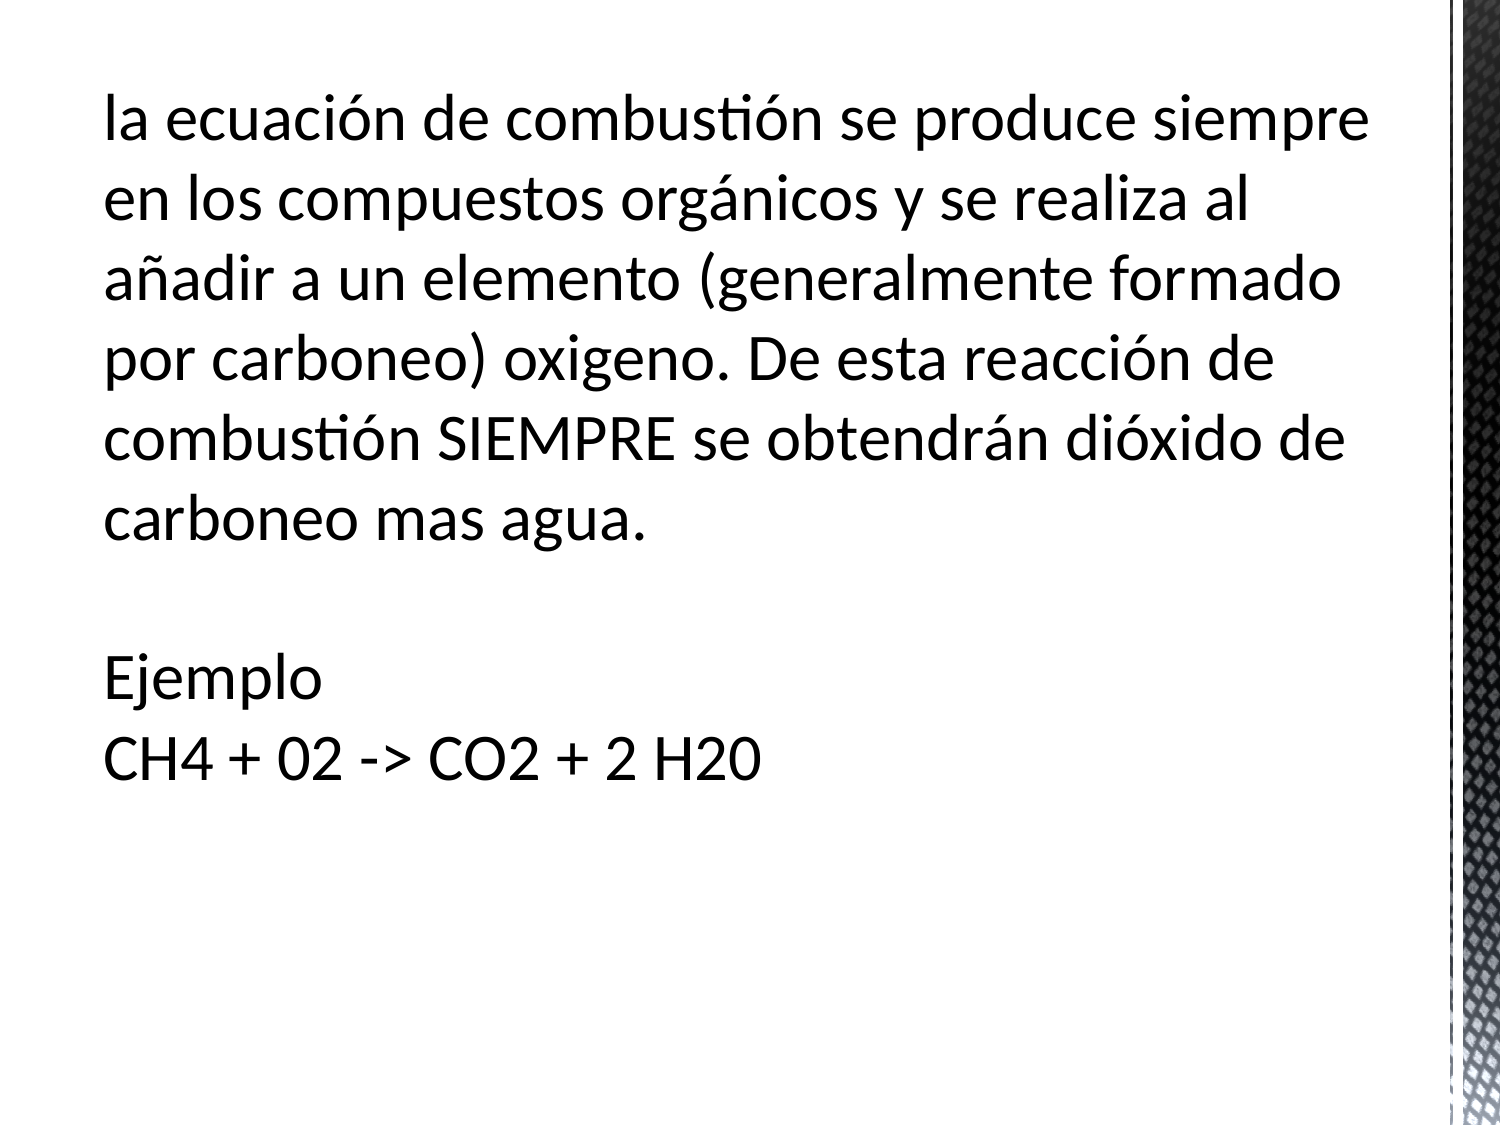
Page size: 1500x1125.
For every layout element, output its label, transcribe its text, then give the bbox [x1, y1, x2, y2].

text_box la ecuación de combustión se produce siempre en los compuestos orgánicos y se realiza al añadir a un elemento (generalmente formado por carboneo) oxigeno. De esta reacción de combustión SIEMPRE se obtendrán dióxido de carboneo mas agua. Ejemplo CH4 + 02 -> CO2 + 2 H20 [88, 66, 1436, 861]
picture [1447, 0, 1500, 1125]
